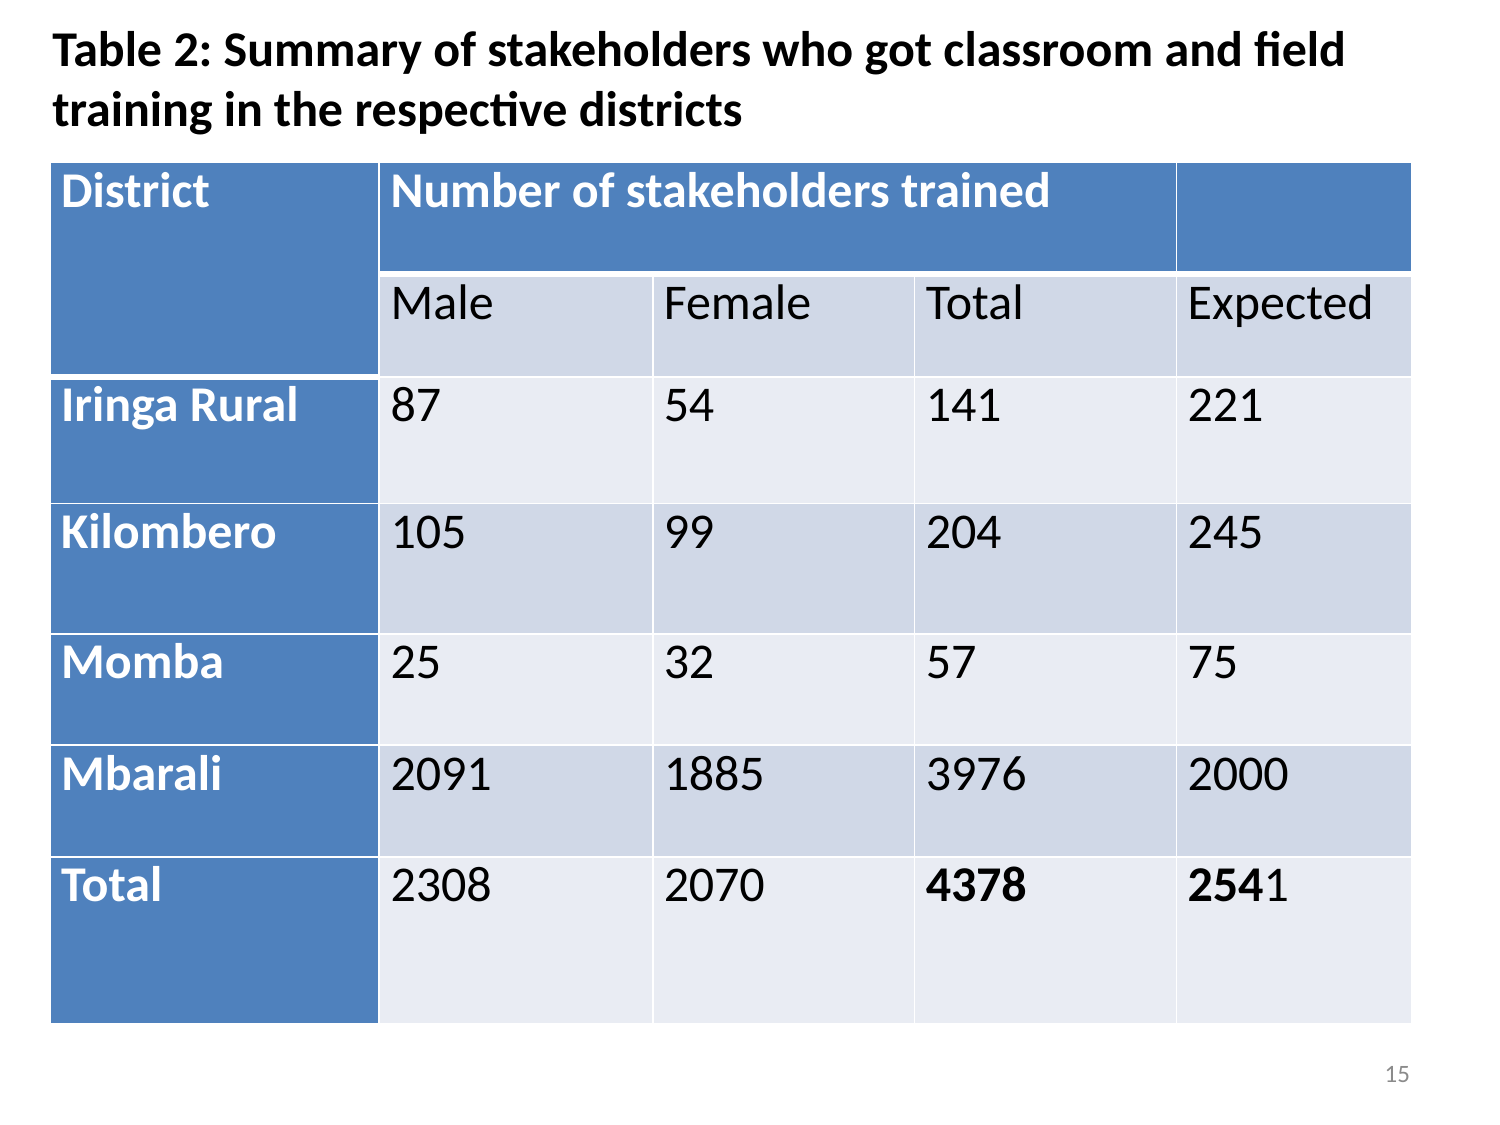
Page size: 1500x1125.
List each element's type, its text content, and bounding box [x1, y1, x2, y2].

table_cell 2000 [1177, 746, 1411, 856]
table_cell 141 [915, 378, 1176, 503]
table_cell 245 [1177, 504, 1411, 633]
table_cell Momba [51, 635, 378, 744]
table_cell Mbarali [51, 746, 378, 856]
table_header Number of stakeholders trained [380, 163, 1176, 271]
table_cell Total [915, 277, 1176, 376]
table_header [1177, 163, 1411, 271]
text_box Table 2: Summary of stakeholders who got classroom and field training in the respective districts [37, 9, 1413, 145]
table_cell 54 [654, 378, 914, 503]
table_cell 32 [654, 635, 914, 744]
table_cell Female [654, 277, 914, 376]
table_cell 57 [915, 635, 1176, 744]
table_cell Male [380, 277, 652, 376]
table_cell 221 [1177, 378, 1411, 503]
table_cell 105 [380, 504, 652, 633]
table_cell 99 [654, 504, 914, 633]
table_cell 87 [380, 378, 652, 503]
table_cell 2091 [380, 746, 652, 856]
table_cell 2541 [1177, 858, 1411, 1023]
table_cell 2070 [654, 858, 914, 1023]
slide_number 15 [1074, 1042, 1425, 1103]
table_cell 1885 [654, 746, 914, 856]
table_cell 204 [915, 504, 1176, 633]
table_cell Kilombero [51, 504, 378, 633]
table_cell Expected [1177, 277, 1411, 376]
table_header District [51, 163, 378, 374]
table_cell 4378 [915, 858, 1176, 1023]
table_cell 25 [380, 635, 652, 744]
table_cell Total [51, 858, 378, 1023]
table_cell 3976 [915, 746, 1176, 856]
table_cell 2308 [380, 858, 652, 1023]
table_cell 75 [1177, 635, 1411, 744]
table_cell Iringa Rural [51, 380, 378, 503]
